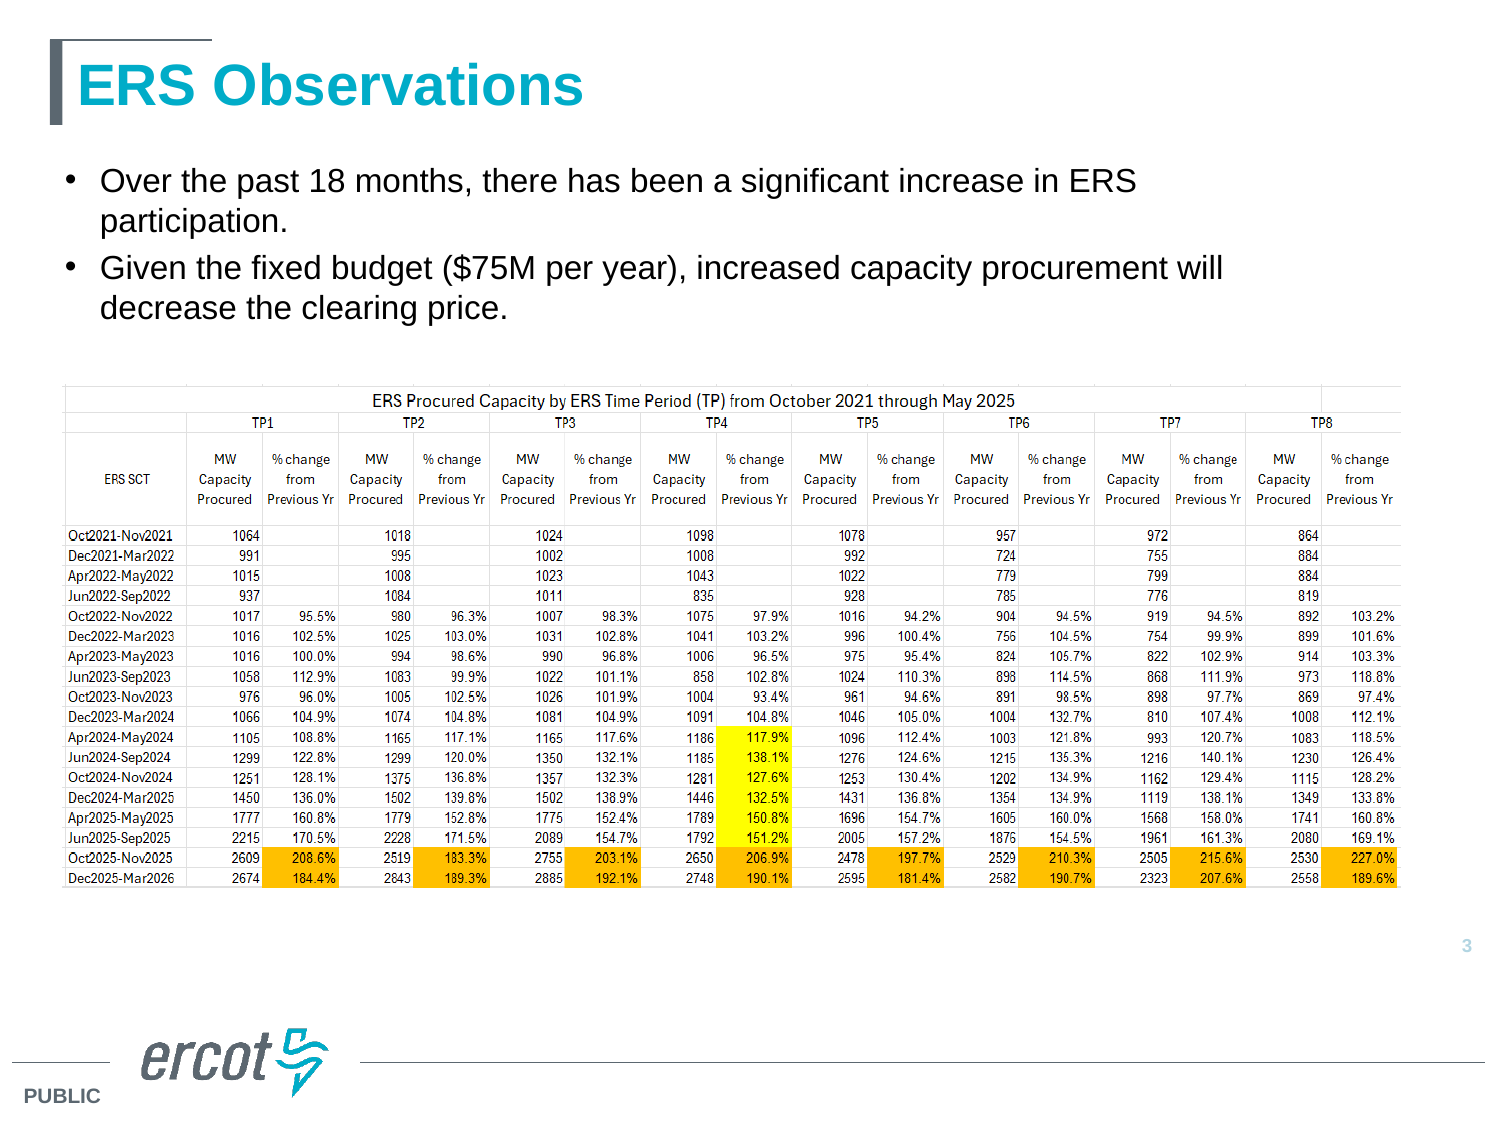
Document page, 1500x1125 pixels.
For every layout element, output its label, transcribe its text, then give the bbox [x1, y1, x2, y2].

slide_number 3 [1434, 922, 1500, 968]
title ERS Observations [62, 39, 1450, 228]
picture [137, 1024, 332, 1100]
list Over the past 18 months, there has been a significant increase in ERS participation. Given the fixed budget ($75M per year), increased capacity procurement will decrease the clearing price. [50, 152, 1311, 353]
picture [62, 384, 1401, 889]
